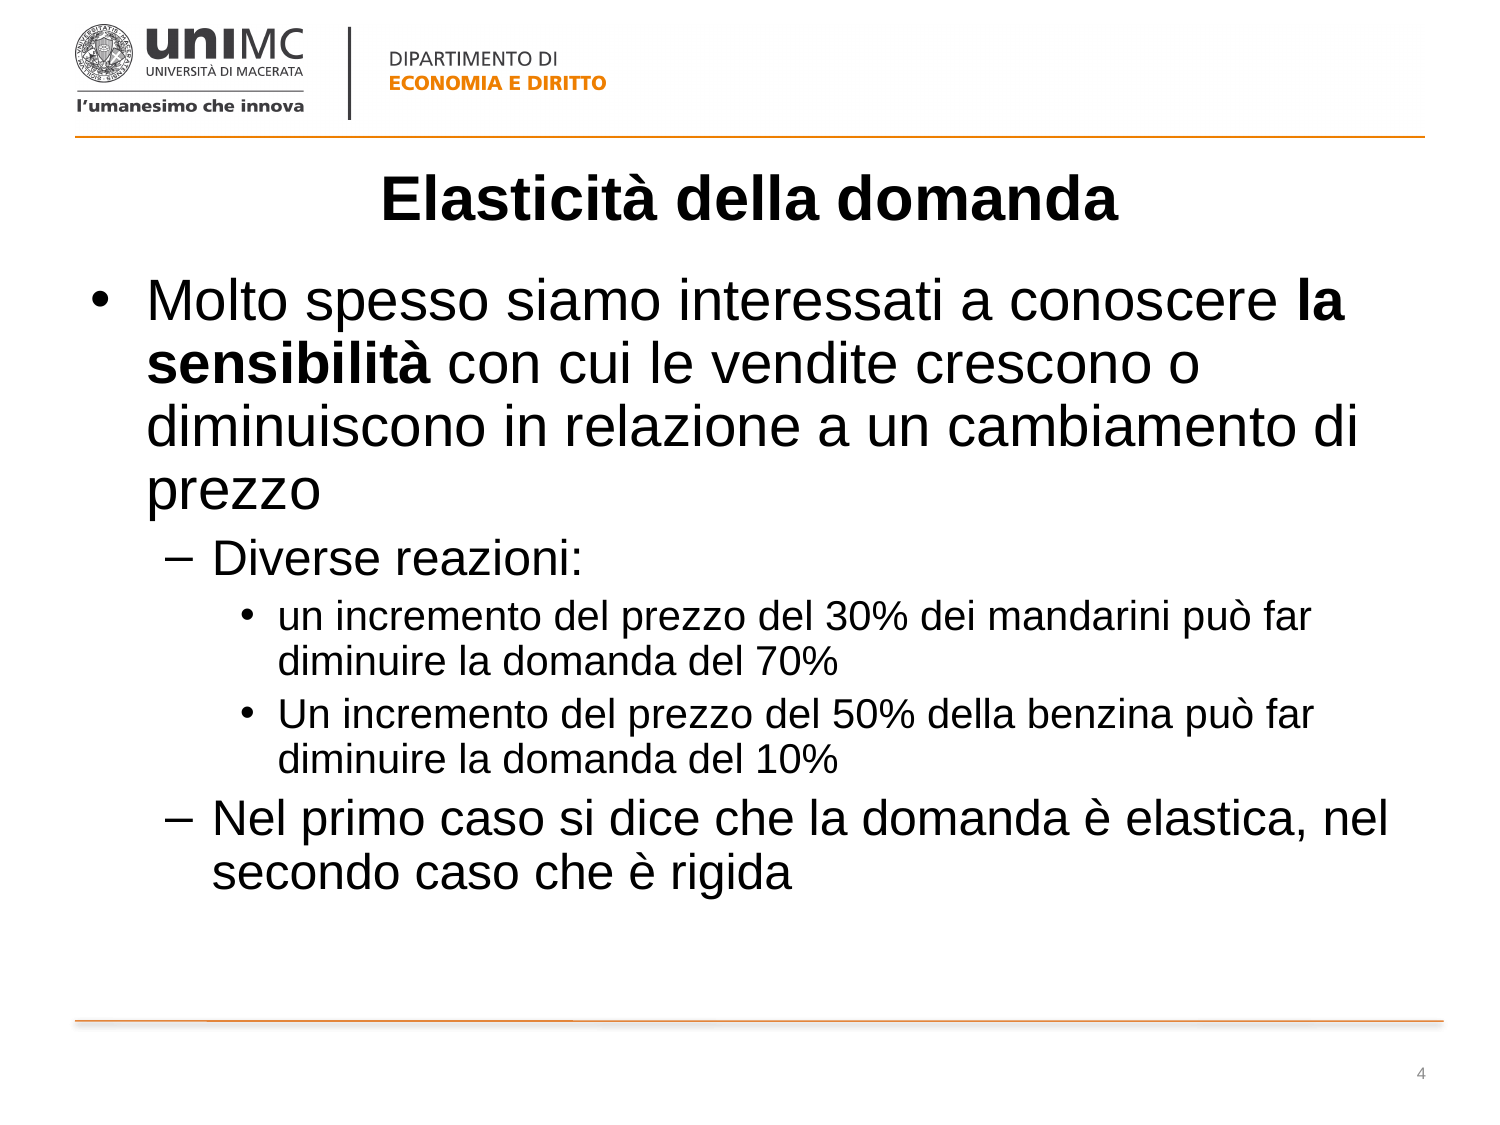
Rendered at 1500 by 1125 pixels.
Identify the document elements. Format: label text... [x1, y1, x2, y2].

slide_number 4 [1091, 1042, 1442, 1103]
list Molto spesso siamo interessati a conoscere la sensibilità con cui le vendite crescono o diminuiscono in relazione a un cambiamento di prezzo Diverse reazioni: un incremento del prezzo del 30% dei mandarini può far diminuire la domanda del 70% Un incremento del prezzo del 50% della benzina può far diminuire la domanda del 10% Nel primo caso si dice che la domanda è elastica, nel secondo caso che è rigida [75, 262, 1425, 1005]
picture [75, 24, 1425, 138]
title Elasticità della domanda [75, 149, 1425, 241]
